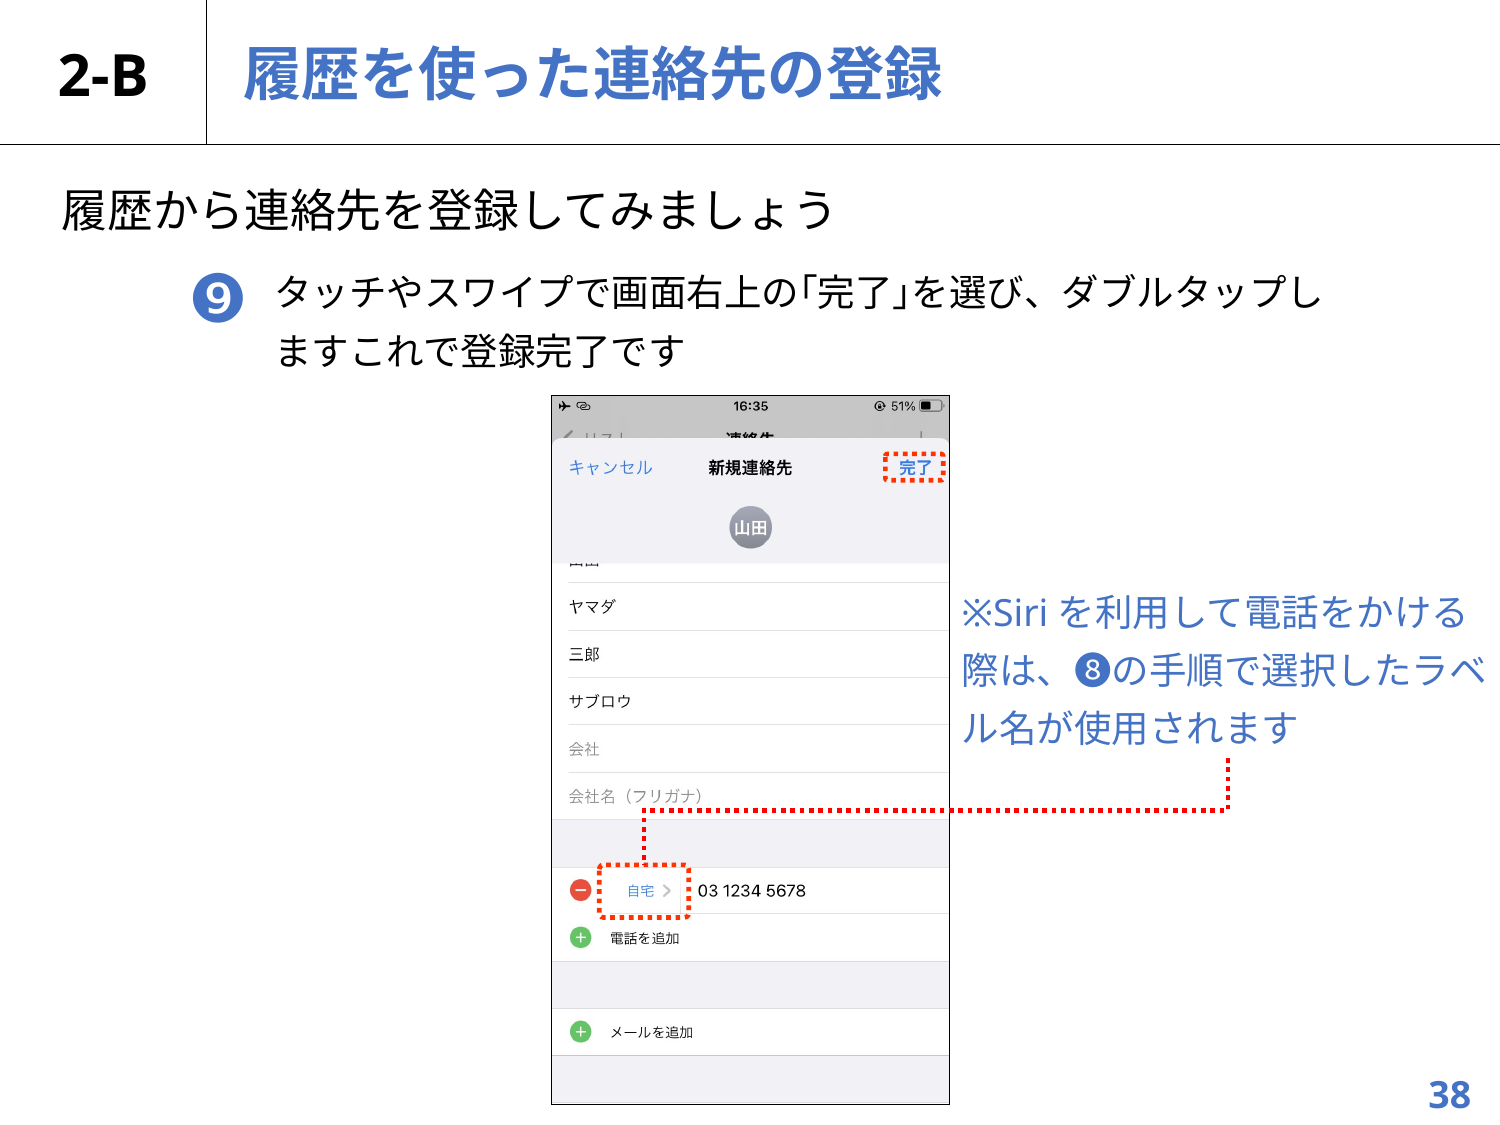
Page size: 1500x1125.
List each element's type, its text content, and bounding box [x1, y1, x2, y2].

text_box ※Siriを利用して電話をかける 際は、❽の手順で選択したラベル名が使用されます [993, 567, 1500, 758]
picture [551, 395, 950, 1105]
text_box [878, 515, 993, 1100]
text_box 履歴から連絡先を登録してみましょう [46, 180, 1422, 274]
text_box ❾ [173, 248, 250, 343]
text_box 2-B [0, 0, 207, 147]
text_box タッチやスワイプで画面右上の｢完了｣を選び、ダブルタップしますこれで登録完了です​ [259, 248, 1361, 381]
title 履歴を使った連絡先の登録 [228, 36, 1472, 116]
text_box 38 [1399, 1063, 1500, 1123]
